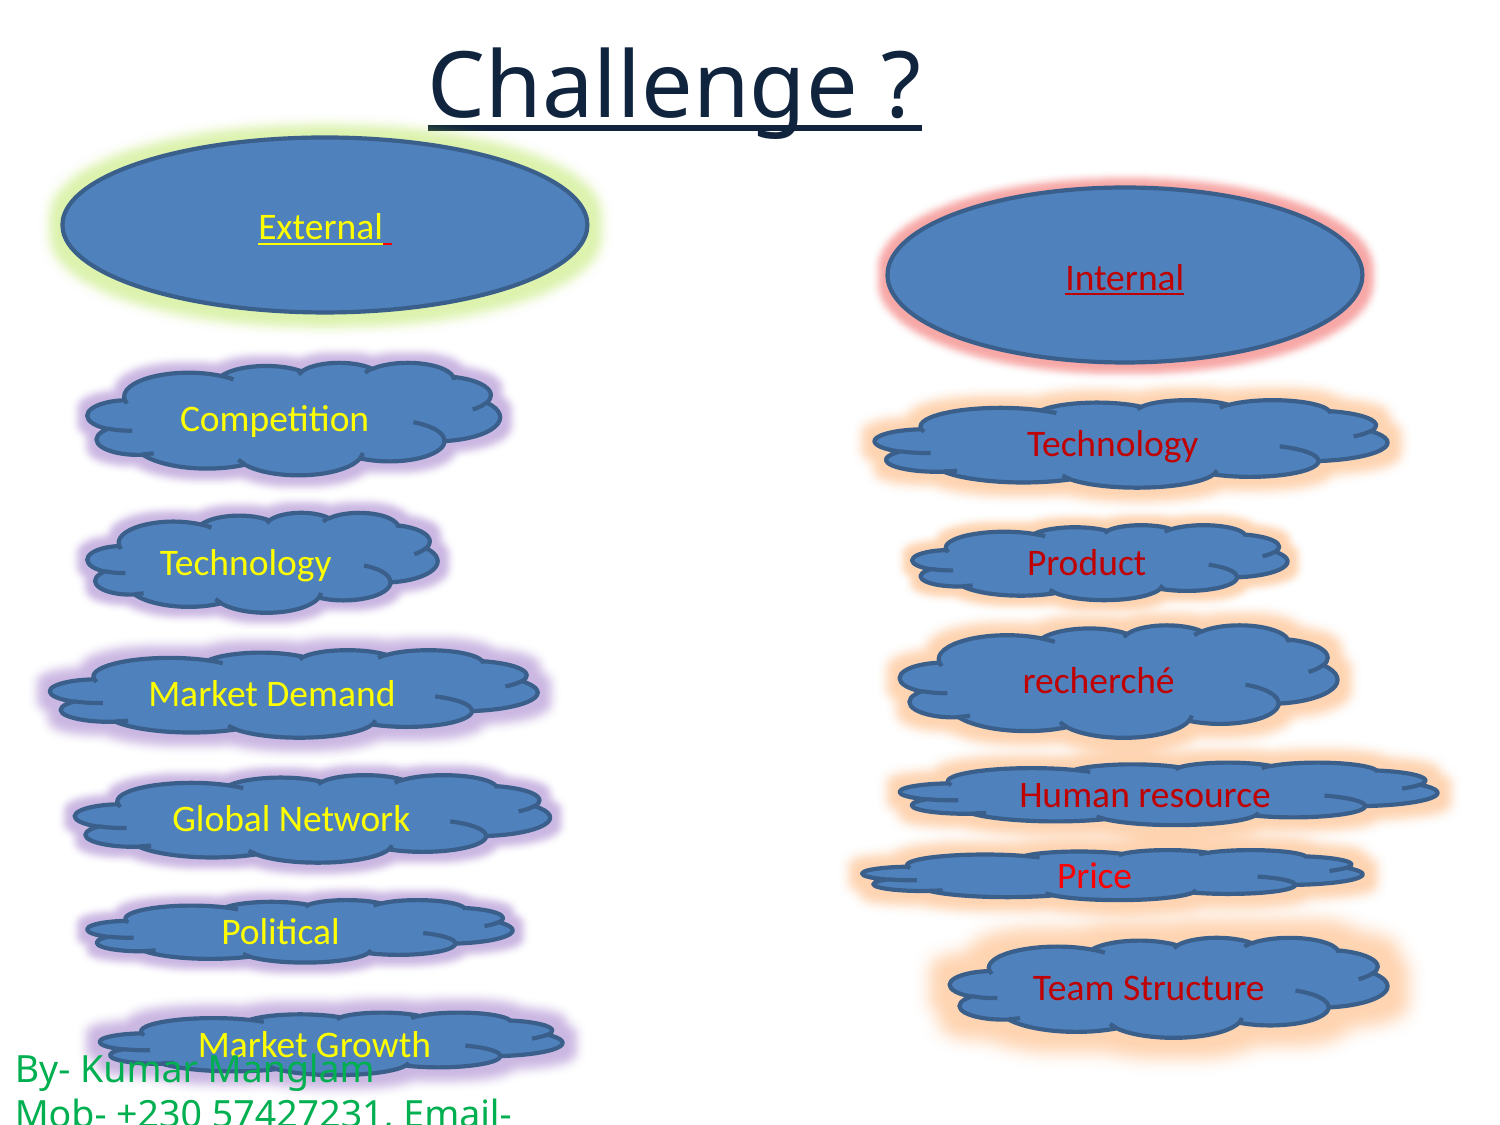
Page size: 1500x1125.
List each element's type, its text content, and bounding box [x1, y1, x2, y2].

text_box Global Network [72, 773, 553, 865]
text_box Internal [885, 185, 1365, 365]
text_box By- Kumar Manglam Mob- +230 57427231, Email- Manglamtour123@gmail.com [0, 1037, 663, 1125]
title Challenge ? [0, 0, 1350, 163]
text_box External [60, 135, 590, 315]
text_box Market Growth [101, 1010, 561, 1037]
text_box Competition [85, 360, 503, 478]
text_box Product [910, 523, 1290, 603]
text_box Technology [85, 510, 440, 615]
text_box Market Demand [47, 648, 540, 740]
list [0, 356, 663, 1005]
text_box Political [85, 898, 515, 965]
text_box Team Structure [947, 935, 1390, 1040]
text_box Human resource [897, 760, 1440, 828]
text_box Price [859, 848, 1365, 903]
text_box recherché [897, 623, 1340, 740]
text_box Technology [872, 398, 1390, 490]
